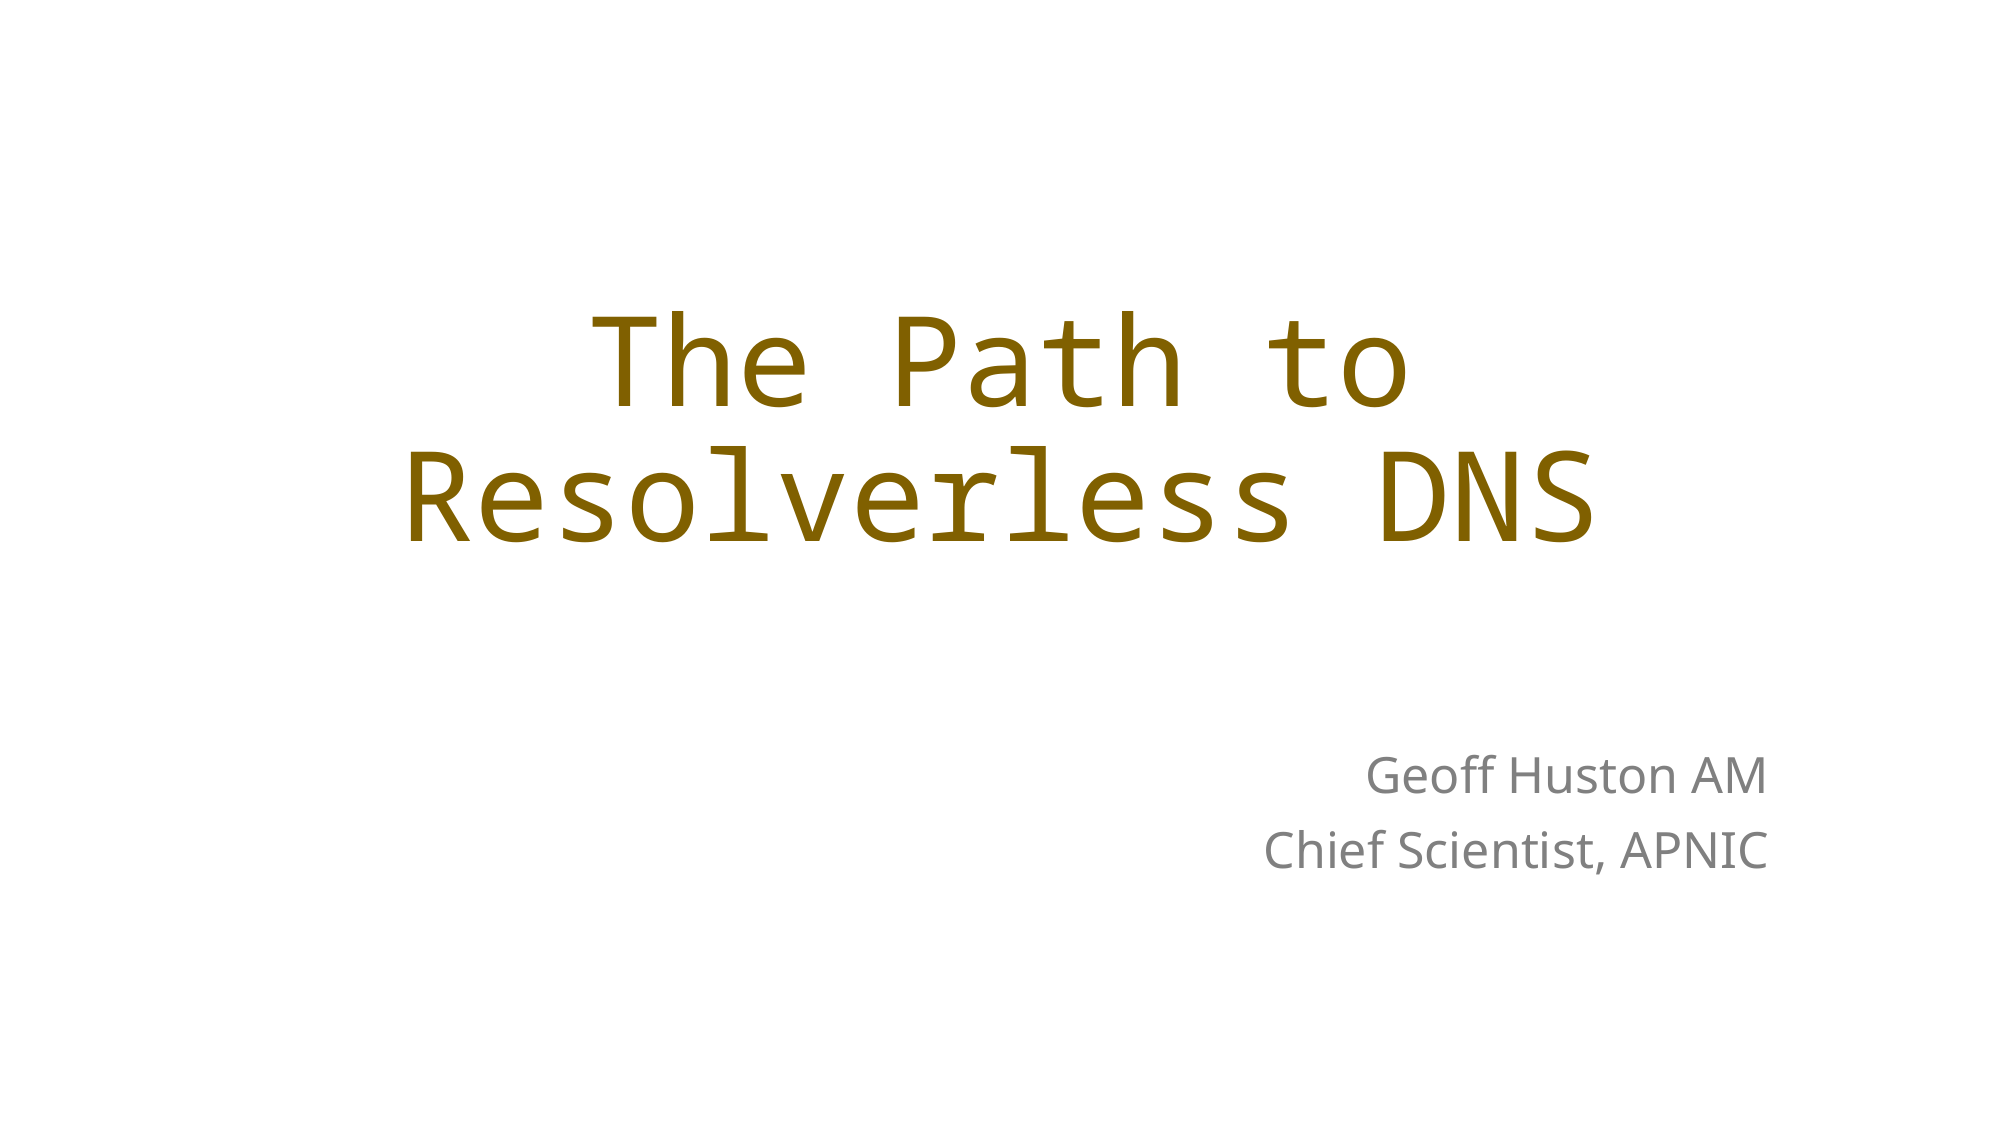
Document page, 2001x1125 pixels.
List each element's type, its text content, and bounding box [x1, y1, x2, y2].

title The Path to Resolverless DNS [249, 184, 1750, 576]
subtitle Geoff Huston AM Chief Scientist, APNIC [284, 742, 1785, 1015]
